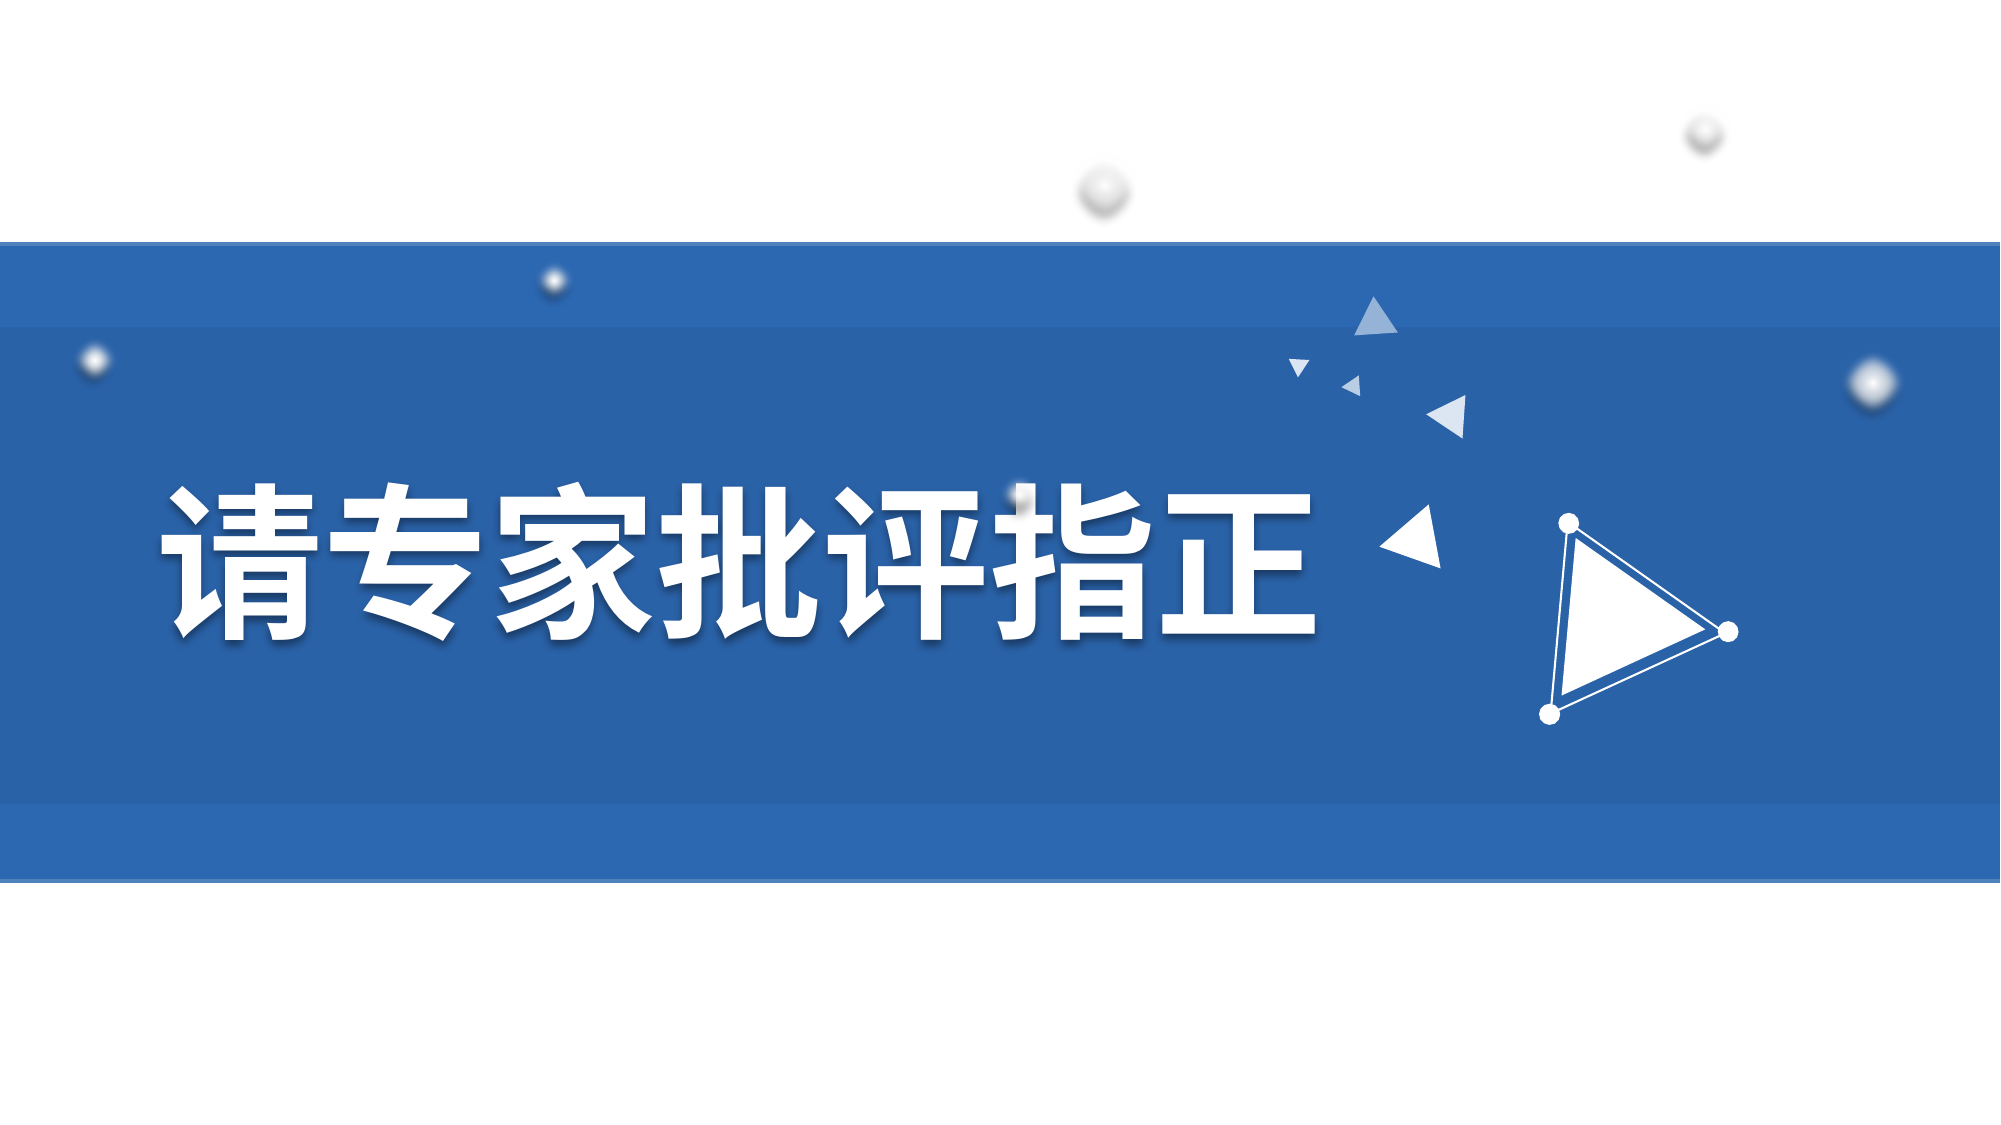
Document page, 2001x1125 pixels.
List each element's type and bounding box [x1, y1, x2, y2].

text_box [0, 62, 2000, 882]
